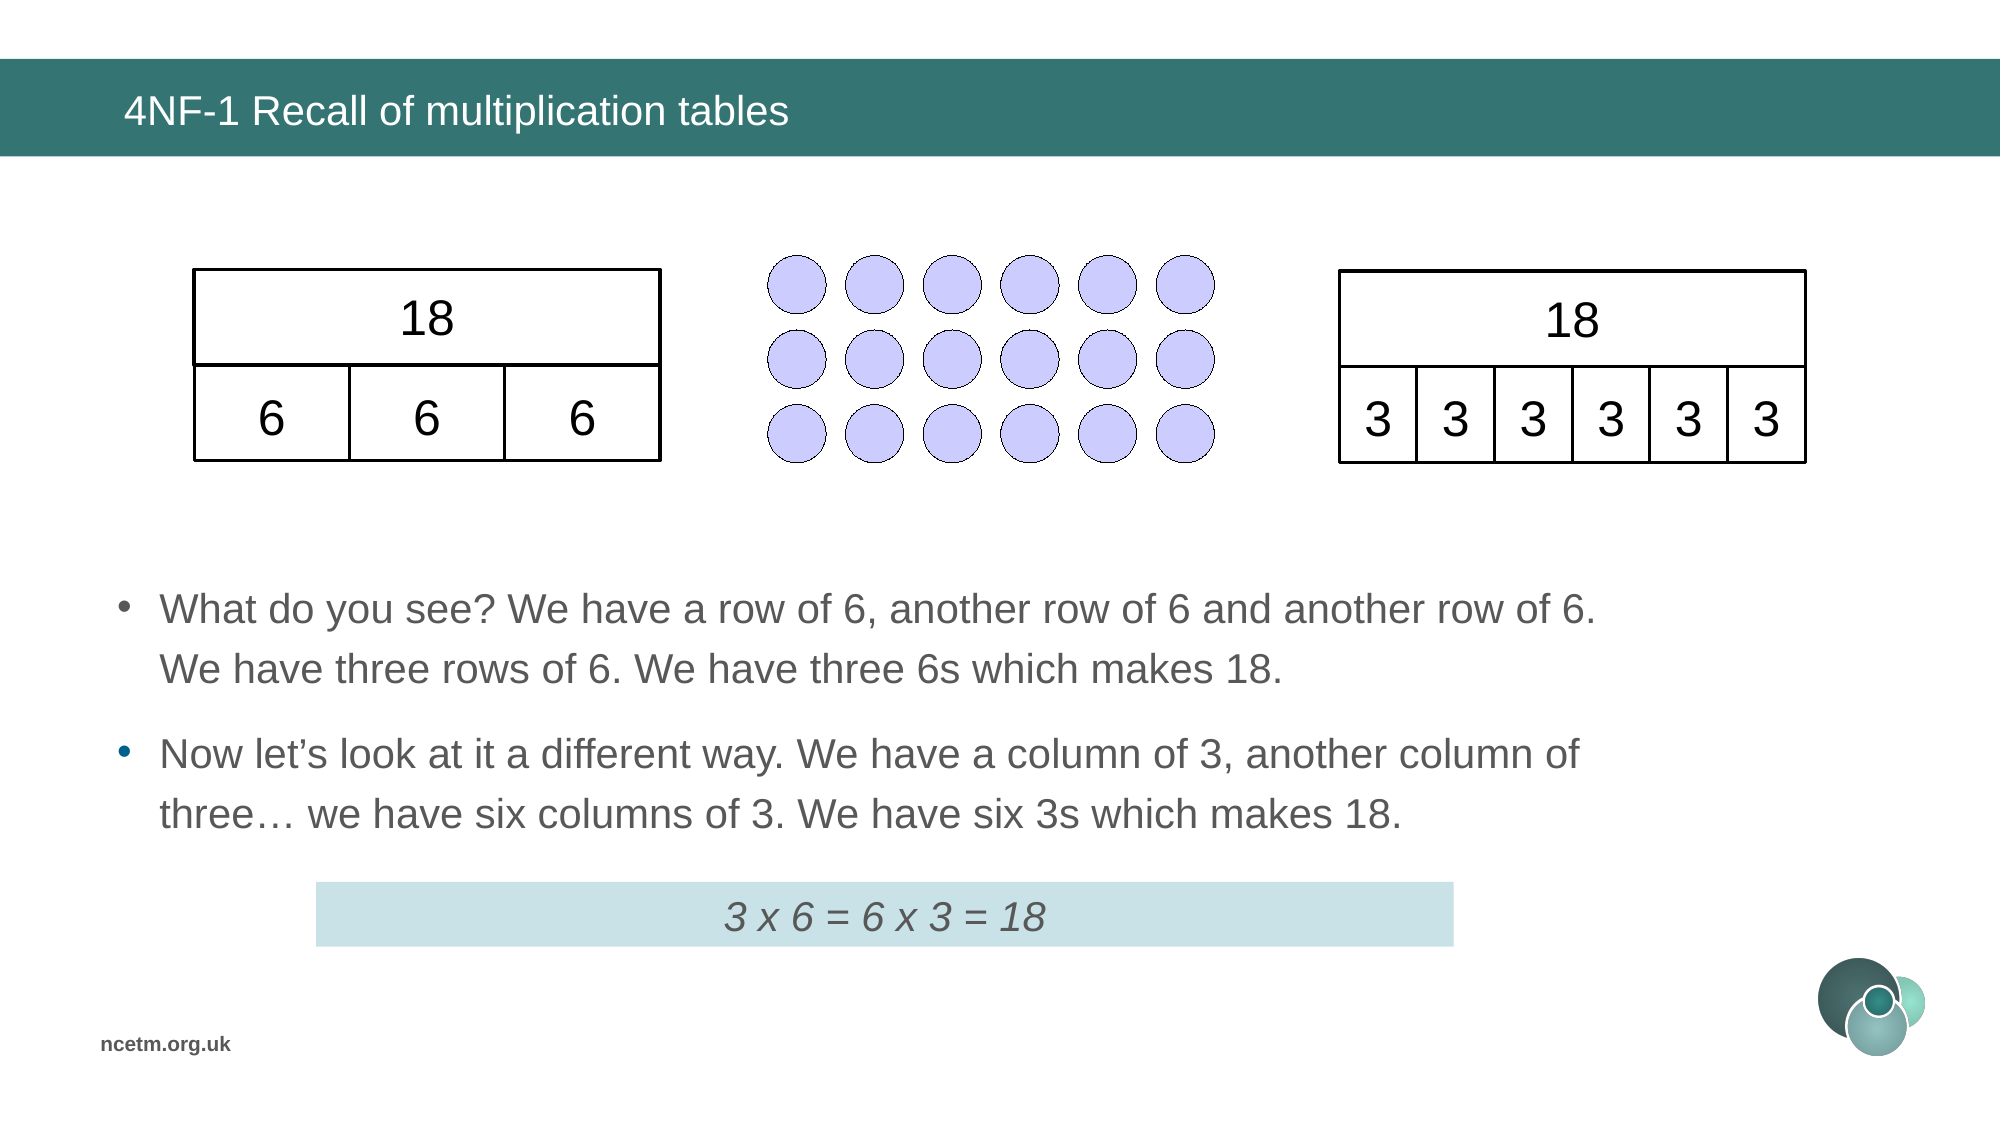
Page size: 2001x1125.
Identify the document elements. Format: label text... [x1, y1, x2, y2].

text_box [1156, 329, 1215, 389]
text_box [767, 255, 827, 314]
text_box [923, 404, 982, 463]
text_box [845, 329, 904, 389]
text_box [1000, 329, 1060, 389]
text_box What do you see? We have a row of 6, another row of 6 and another row of 6. We have three rows of 6. We have three 6s which makes 18. Now let’s look at it a different way. We have a column of 3, another column of three… we have six columns of 3. We have six 3s which makes 18. [102, 563, 1678, 783]
text_box [923, 255, 982, 314]
text_box [1078, 329, 1137, 389]
text_box [767, 404, 827, 463]
picture [1818, 958, 1925, 1056]
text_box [1333, 270, 1811, 464]
text_box [1156, 255, 1215, 314]
text_box [1078, 255, 1137, 314]
text_box [845, 255, 904, 314]
text_box [923, 329, 982, 389]
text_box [193, 268, 661, 462]
text_box [845, 404, 904, 463]
title 4NF-1 Recall of multiplication tables [97, 76, 1945, 147]
text_box [1156, 404, 1215, 463]
text_box [1000, 255, 1060, 314]
text_box 3 x 6 = 6 x 3 = 18 [316, 881, 1454, 947]
text_box [767, 329, 827, 389]
text_box [1000, 404, 1060, 463]
text_box [1078, 404, 1137, 463]
